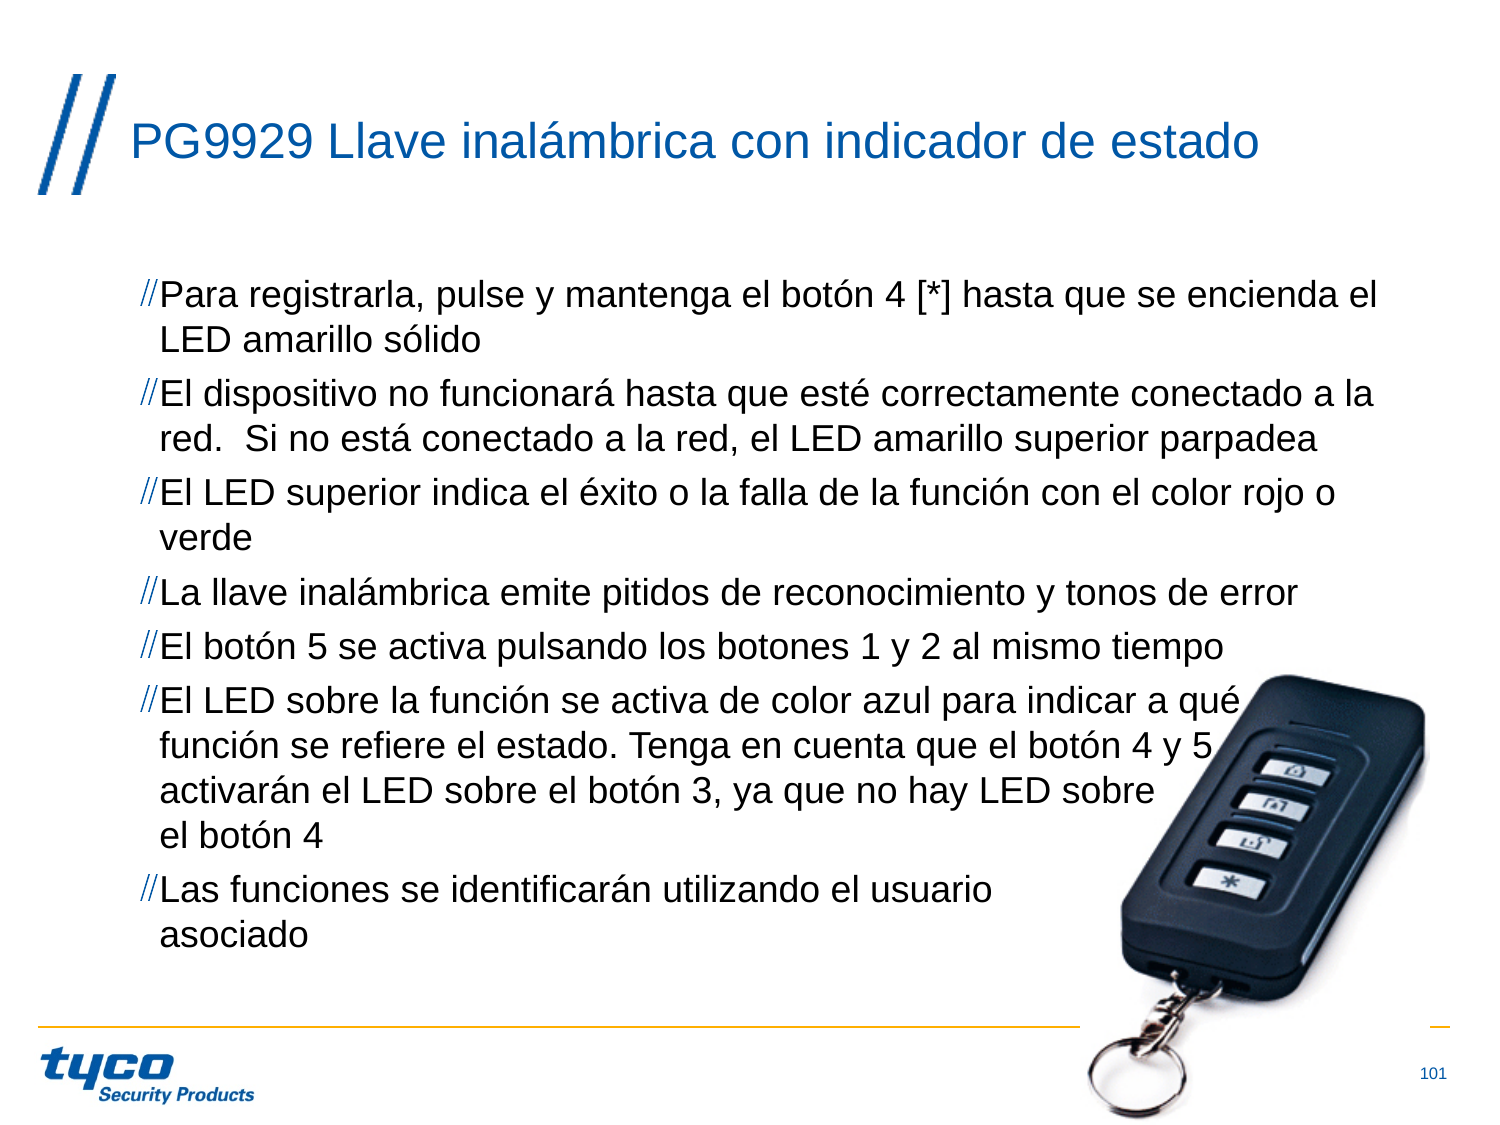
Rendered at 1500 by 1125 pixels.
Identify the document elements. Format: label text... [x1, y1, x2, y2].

picture [140, 685, 167, 712]
picture [140, 576, 167, 604]
picture [140, 874, 167, 901]
text_box [97, 1061, 228, 1091]
title PG9929 Llave inalámbrica con indicador de estado [115, 44, 1426, 233]
picture [140, 630, 167, 658]
picture [37, 74, 115, 195]
picture [140, 378, 167, 405]
list Para registrarla, pulse y mantenga el botón 4 [*] hasta que se encienda el LED amarillo sólido El dispositivo no funcionará hasta que esté correctamente conectado a la red. Si no está conectado a la red, el LED amarillo superior parpadea El LED superior indica el éxito o la falla de la función con el color rojo o verde La llave inalámbrica emite pitidos de reconocimiento y tonos de error El botón 5 se activa pulsando los botones 1 y 2 al mismo tiempo El LED sobre la función se activa de color azul para indicar a qué función se refiere el estado. Tenga en cuenta que el botón 4 y 5 activarán el LED sobre el botón 3, ya que no hay LED sobre el botón 4 Las funciones se identificarán utilizando el usuario asociado [124, 262, 1426, 976]
picture [1080, 655, 1430, 1125]
slide_number 101 [1434, 1042, 1463, 1103]
picture [140, 477, 167, 504]
picture [34, 1040, 260, 1107]
picture [140, 279, 167, 306]
